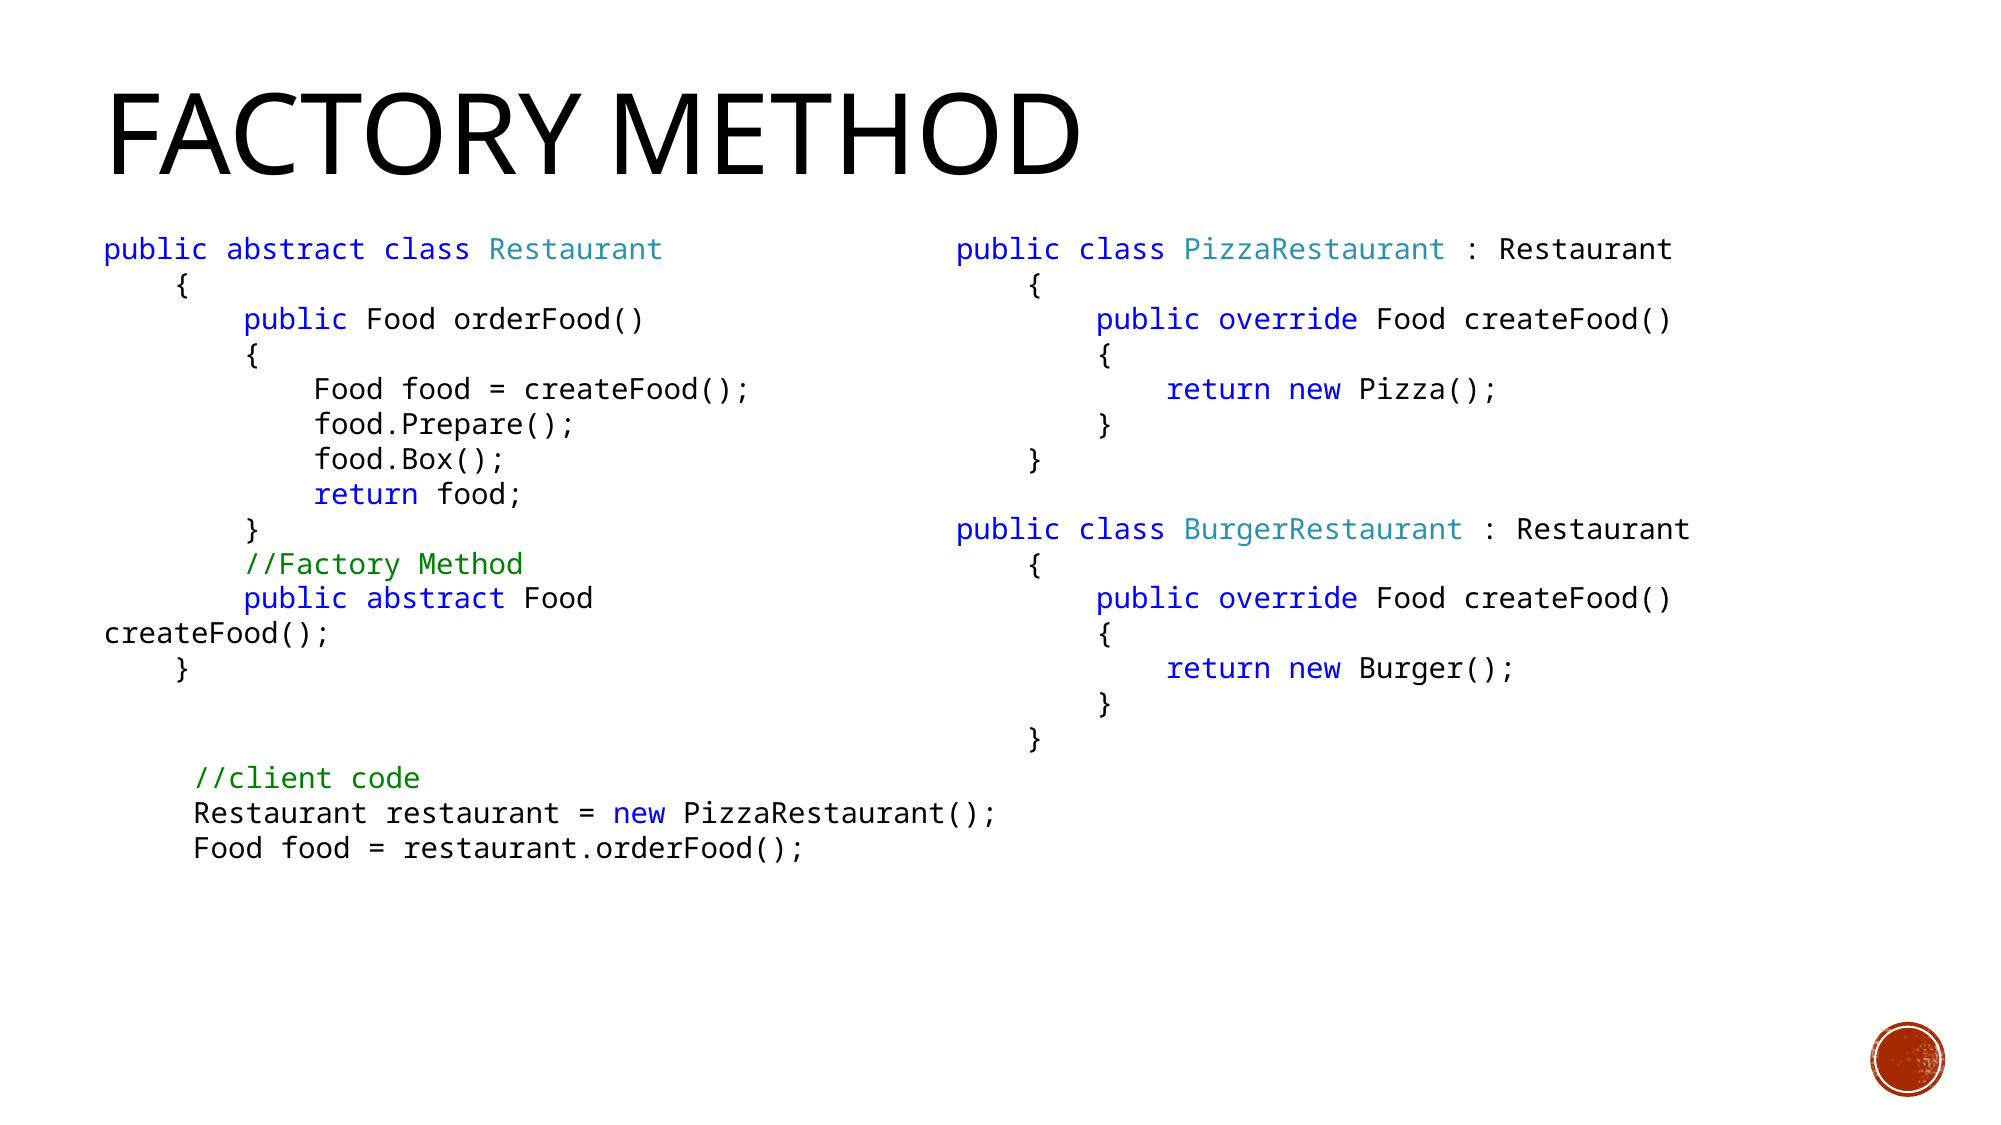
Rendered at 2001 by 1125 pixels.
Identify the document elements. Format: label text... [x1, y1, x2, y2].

text_box public abstract class Restaurant { public Food orderFood() { Food food = createFood(); food.Prepare(); food.Box(); return food; } //Factory Method public abstract Food createFood(); } [88, 339, 848, 693]
text_box public class PizzaRestaurant : Restaurant { public override Food createFood() { return new Pizza(); } } public class BurgerRestaurant : Restaurant { public override Food createFood() { return new Burger(); } } [941, 339, 1745, 762]
text_box //client code Restaurant restaurant = new PizzaRestaurant(); Food food = restaurant.orderFood(); [178, 752, 1481, 918]
text_box Factory Method [88, 54, 1804, 339]
